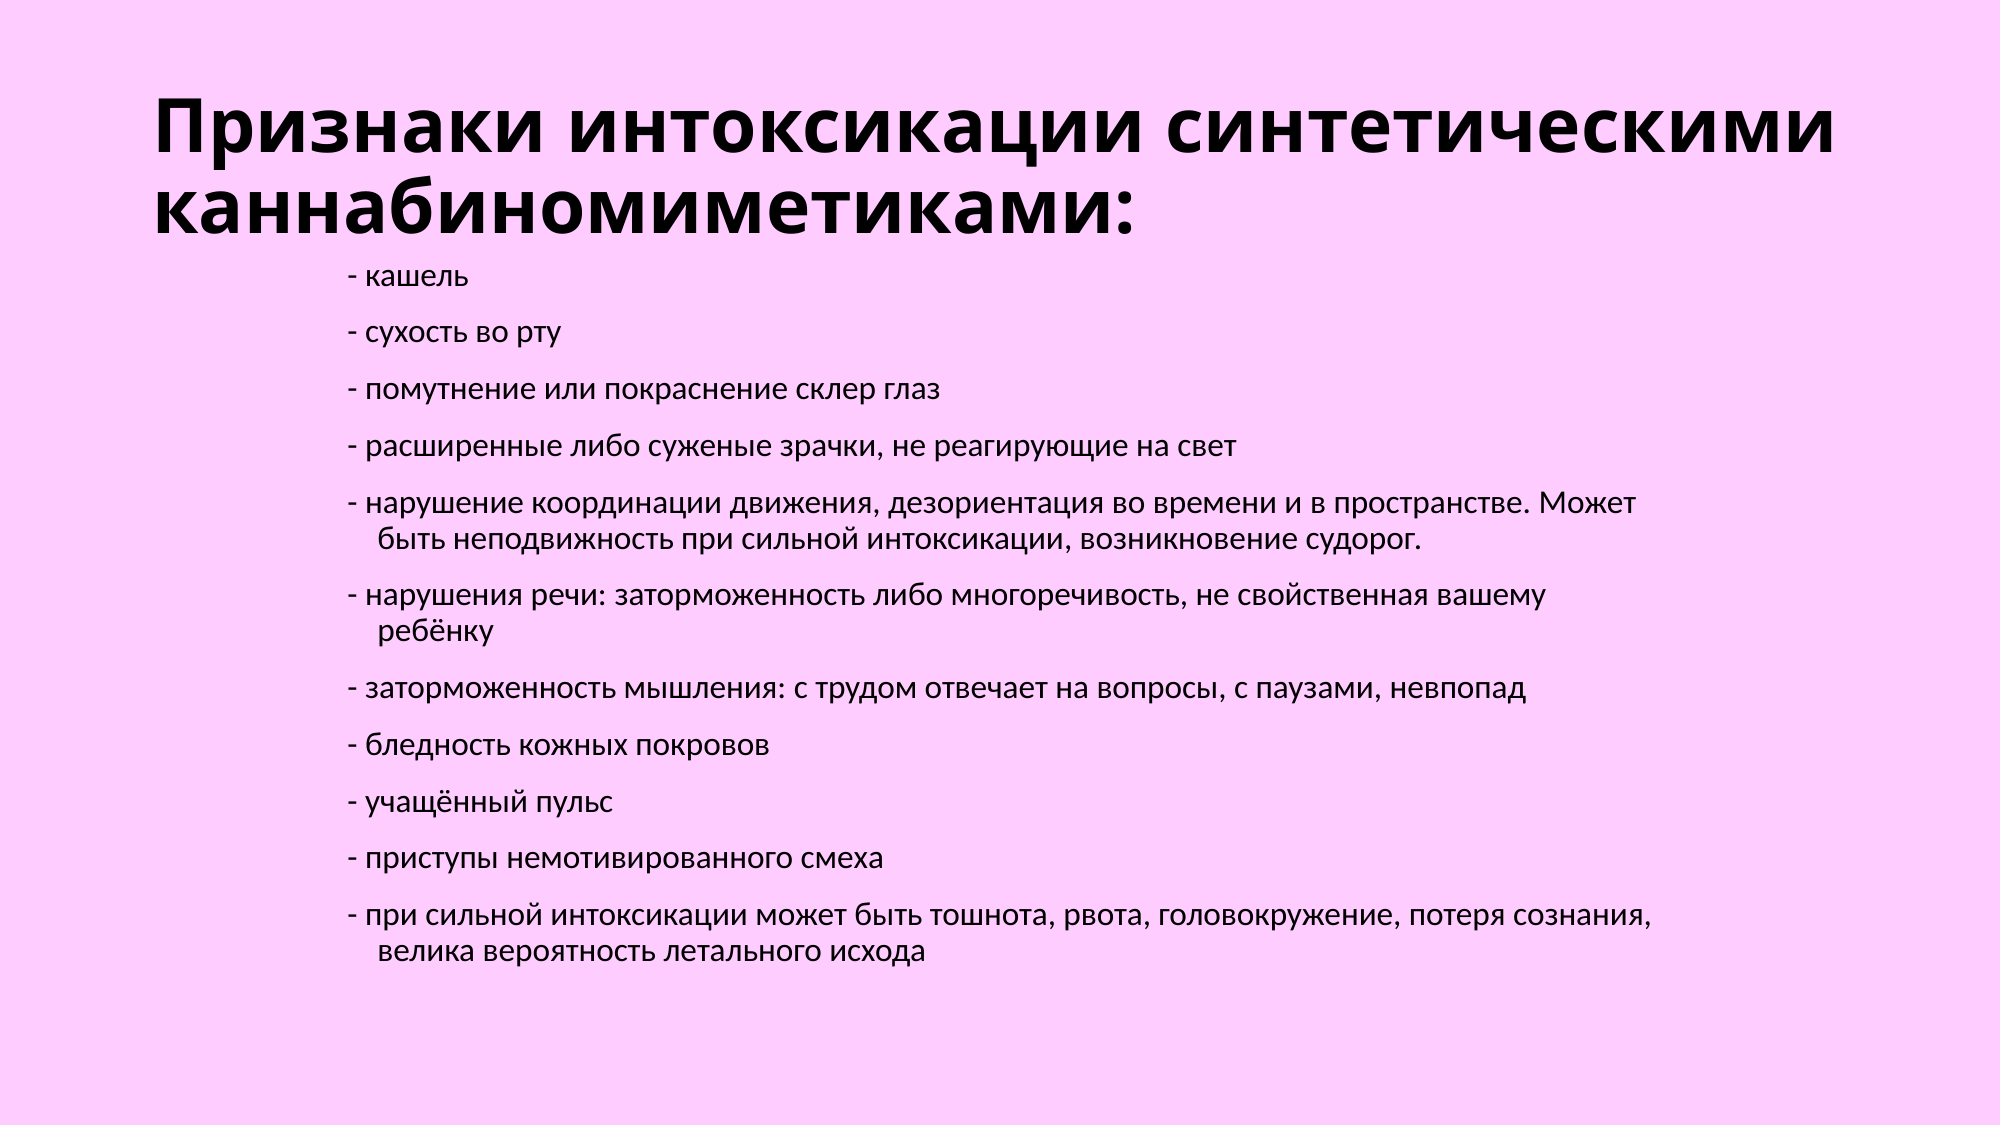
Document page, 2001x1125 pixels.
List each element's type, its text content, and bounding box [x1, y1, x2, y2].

list - кашель - сухость во рту - помутнение или покраснение склер глаз - расширенные либо суженые зрачки, не реагирующие на свет - нарушение координации движения, дезориентация во времени и в пространстве. Может быть неподвижность при сильной интоксикации, возникновение судорог. - нарушения речи: заторможенность либо многоречивость, не свойственная вашему ребёнку - заторможенность мышления: с трудом отвечает на вопросы, с паузами, невпопад - бледность кожных покровов - учащённый пульс - приступы немотивированного смеха - при сильной интоксикации может быть тошнота, рвота, головокружение, потеря сознания, велика вероятность летального исхода [324, 249, 1675, 1100]
title Признаки интоксикации синтетическими каннабиномиметиками: [137, 59, 1863, 278]
